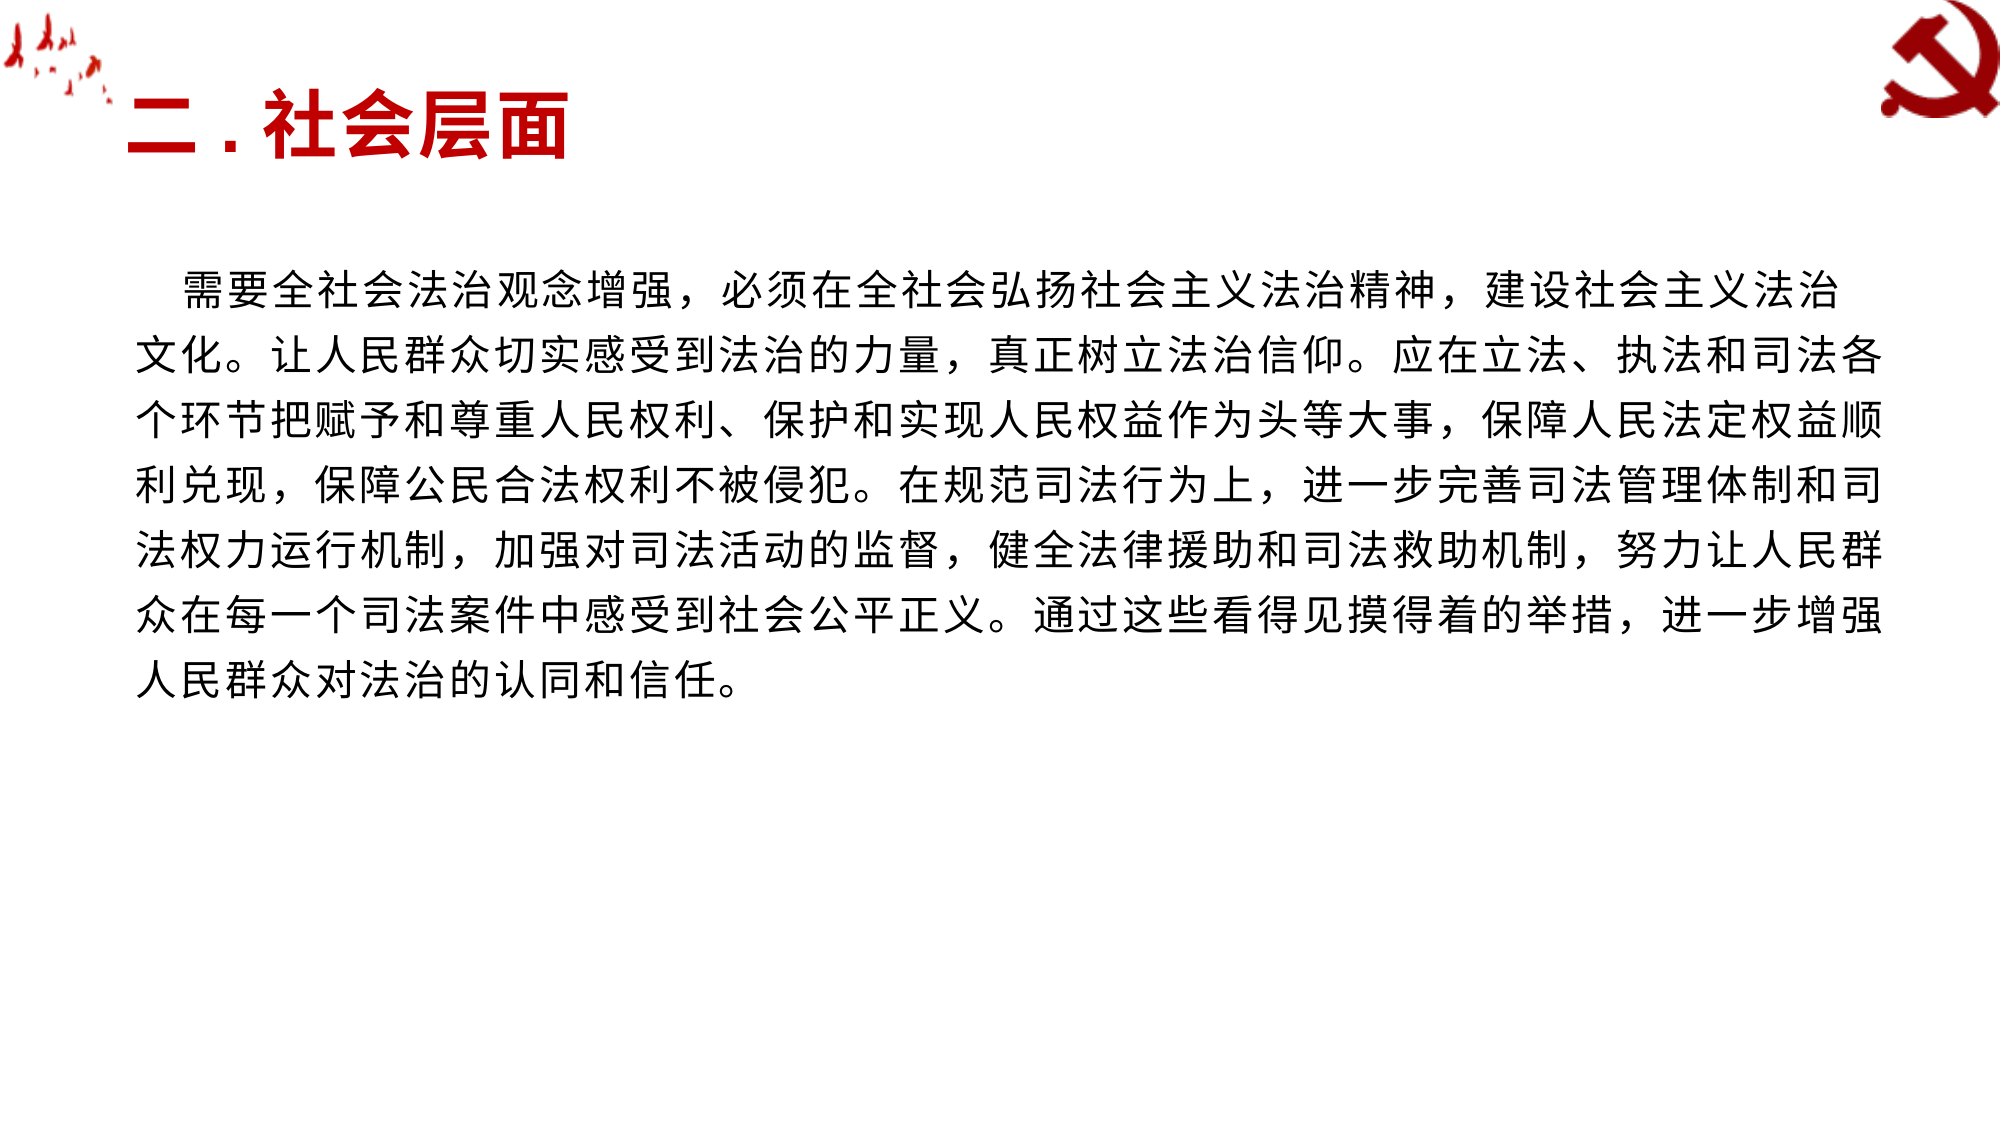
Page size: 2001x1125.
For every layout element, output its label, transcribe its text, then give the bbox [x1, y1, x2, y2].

picture [0, 0, 119, 118]
title 二.社会层面 [109, 72, 1891, 146]
picture [1881, 0, 2000, 118]
list 需要全社会法治观念增强，必须在全社会弘扬社会主义法治精神，建设社会主义法治文化。让人民群众切实感受到法治的力量，真正树立法治信仰。应在立法、执法和司法各个环节把赋予和尊重人民权利、保护和实现人民权益作为头等大事，保障人民法定权益顺利兑现，保障公民合法权利不被侵犯。在规范司法行为上，进一步完善司法管理体制和司法权力运行机制，加强对司法活动的监督，健全法律援助和司法救助机制，努力让人民群众在每一个司法案件中感受到社会公平正义。通过这些看得见摸得着的举措，进一步增强人民群众对法治的认同和信任。 [120, 241, 1902, 1125]
